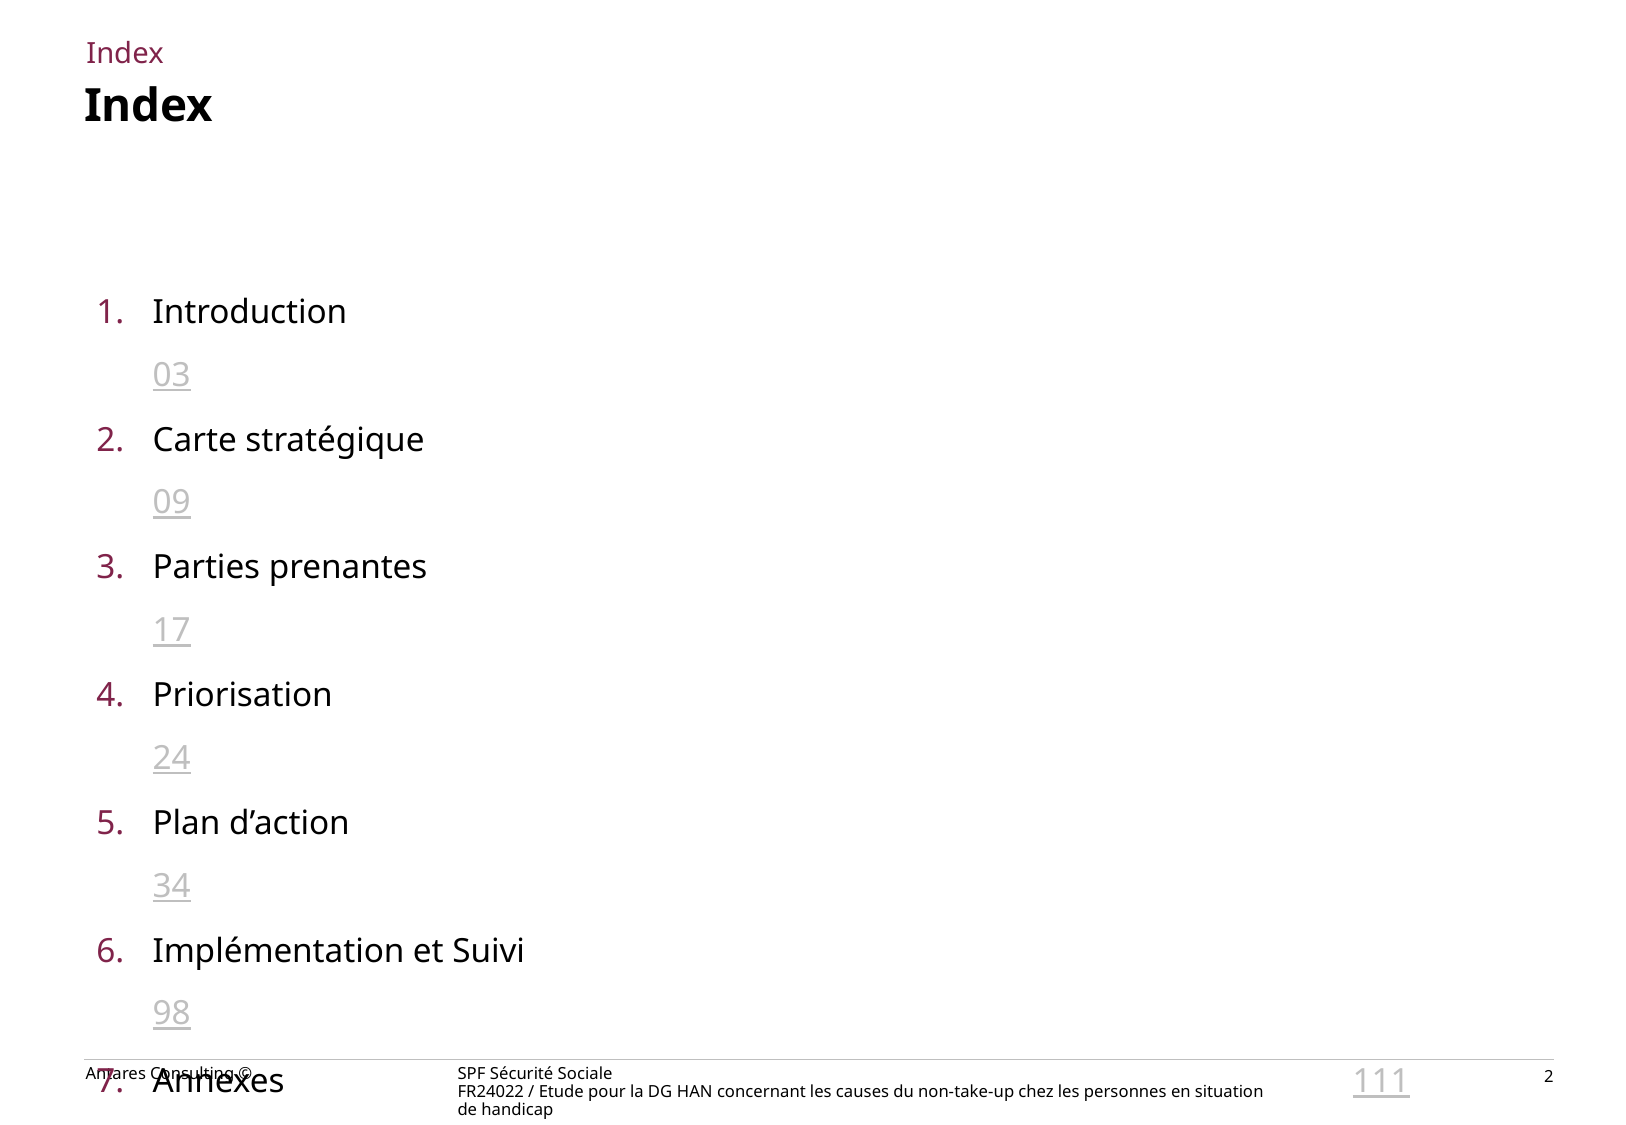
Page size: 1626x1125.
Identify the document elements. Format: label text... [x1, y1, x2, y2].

text_box Index [86, 38, 1522, 70]
title Index [84, 82, 1550, 229]
text_box Introduction 03 Carte stratégique 09 Parties prenantes 17 Priorisation 24 Plan d’action 34 Implémentation et Suivi 98 Annexes 111 [81, 262, 1551, 1112]
